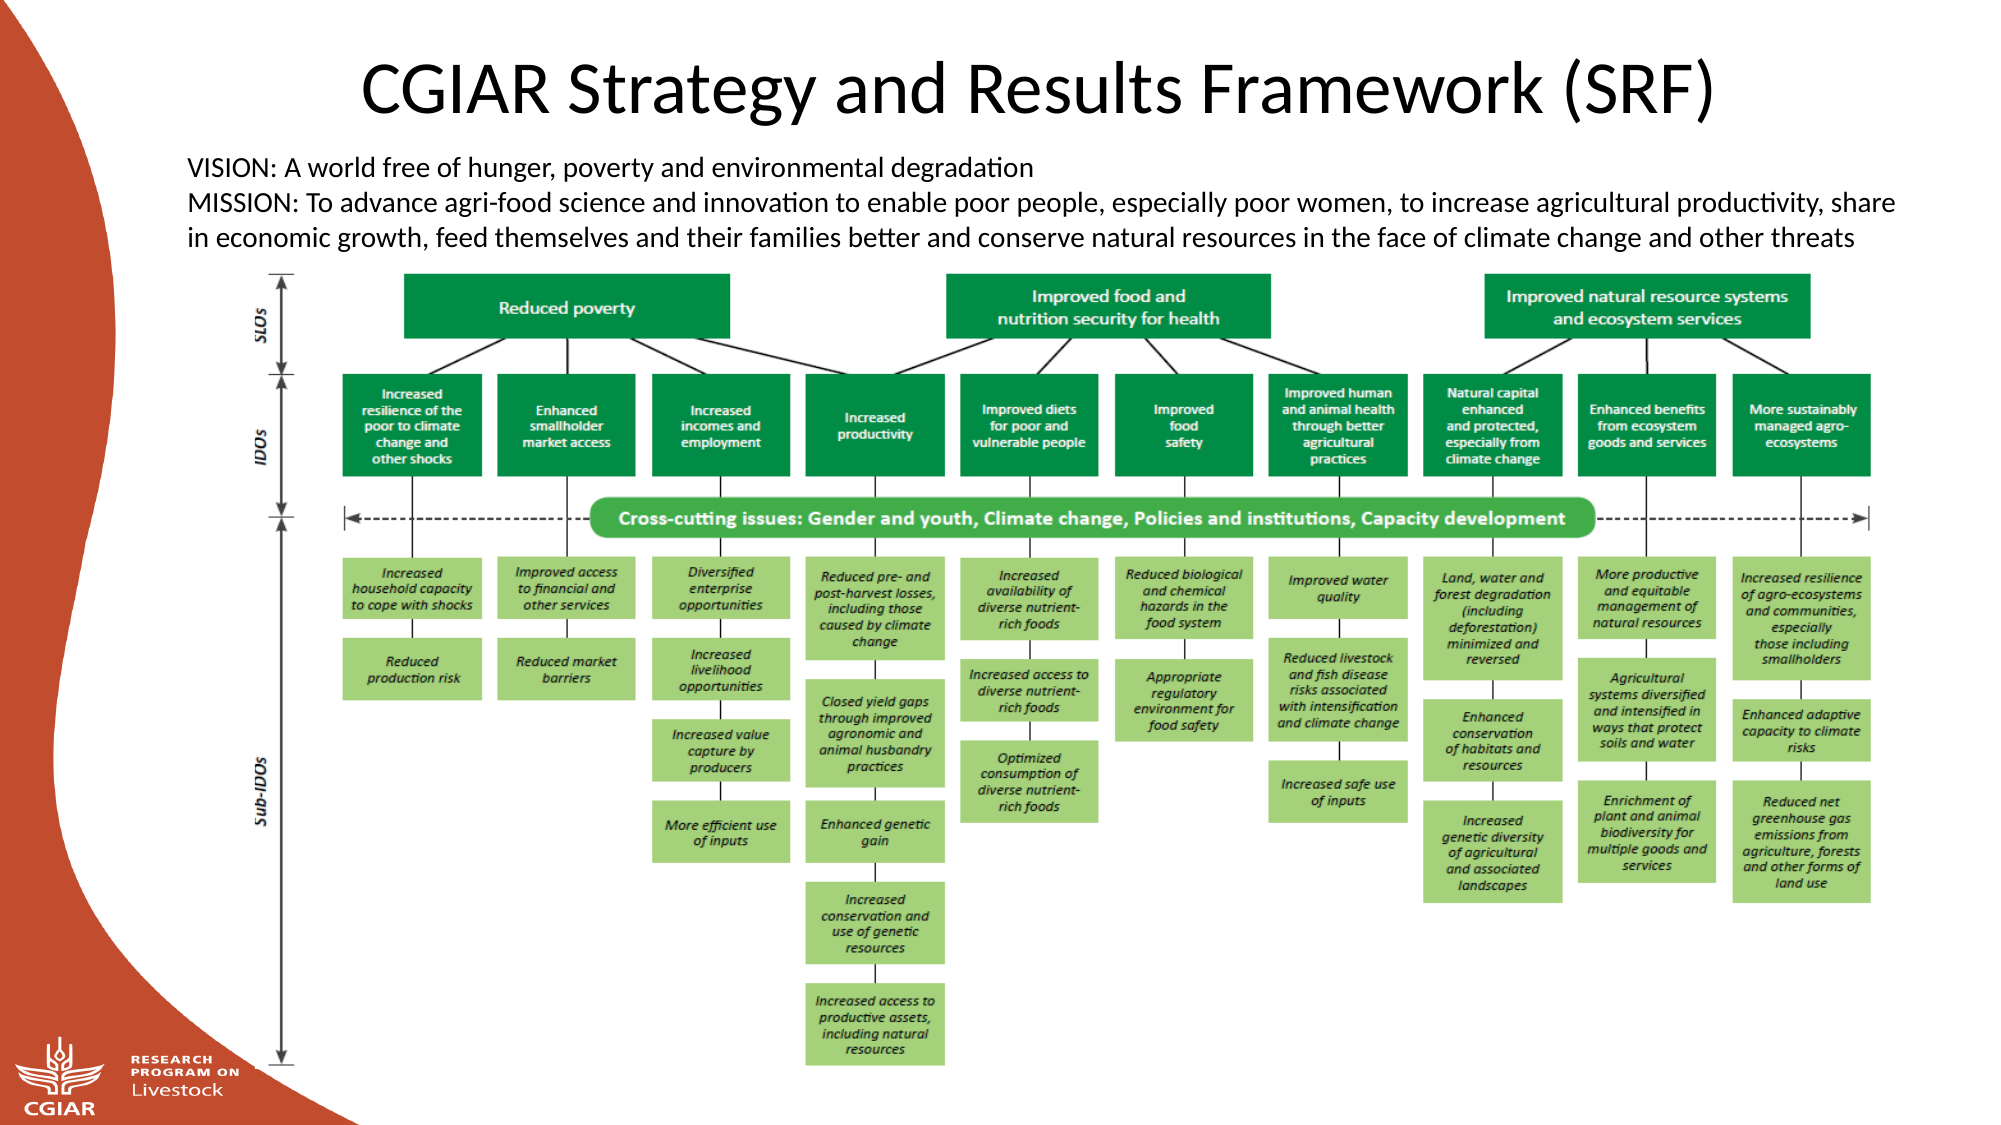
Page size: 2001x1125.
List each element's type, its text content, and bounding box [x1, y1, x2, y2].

text_box VISION: A world free of hunger, poverty and environmental degradation MISSION: To advance agri-food science and innovation to enable poor people, especially poor women, to increase agricultural productivity, share in economic growth, feed themselves and their families better and conserve natural resources in the face of climate change and other threats [172, 140, 1932, 306]
picture [0, 0, 1885, 1125]
list CGIAR Strategy and Results Framework (SRF) [346, 41, 1758, 140]
